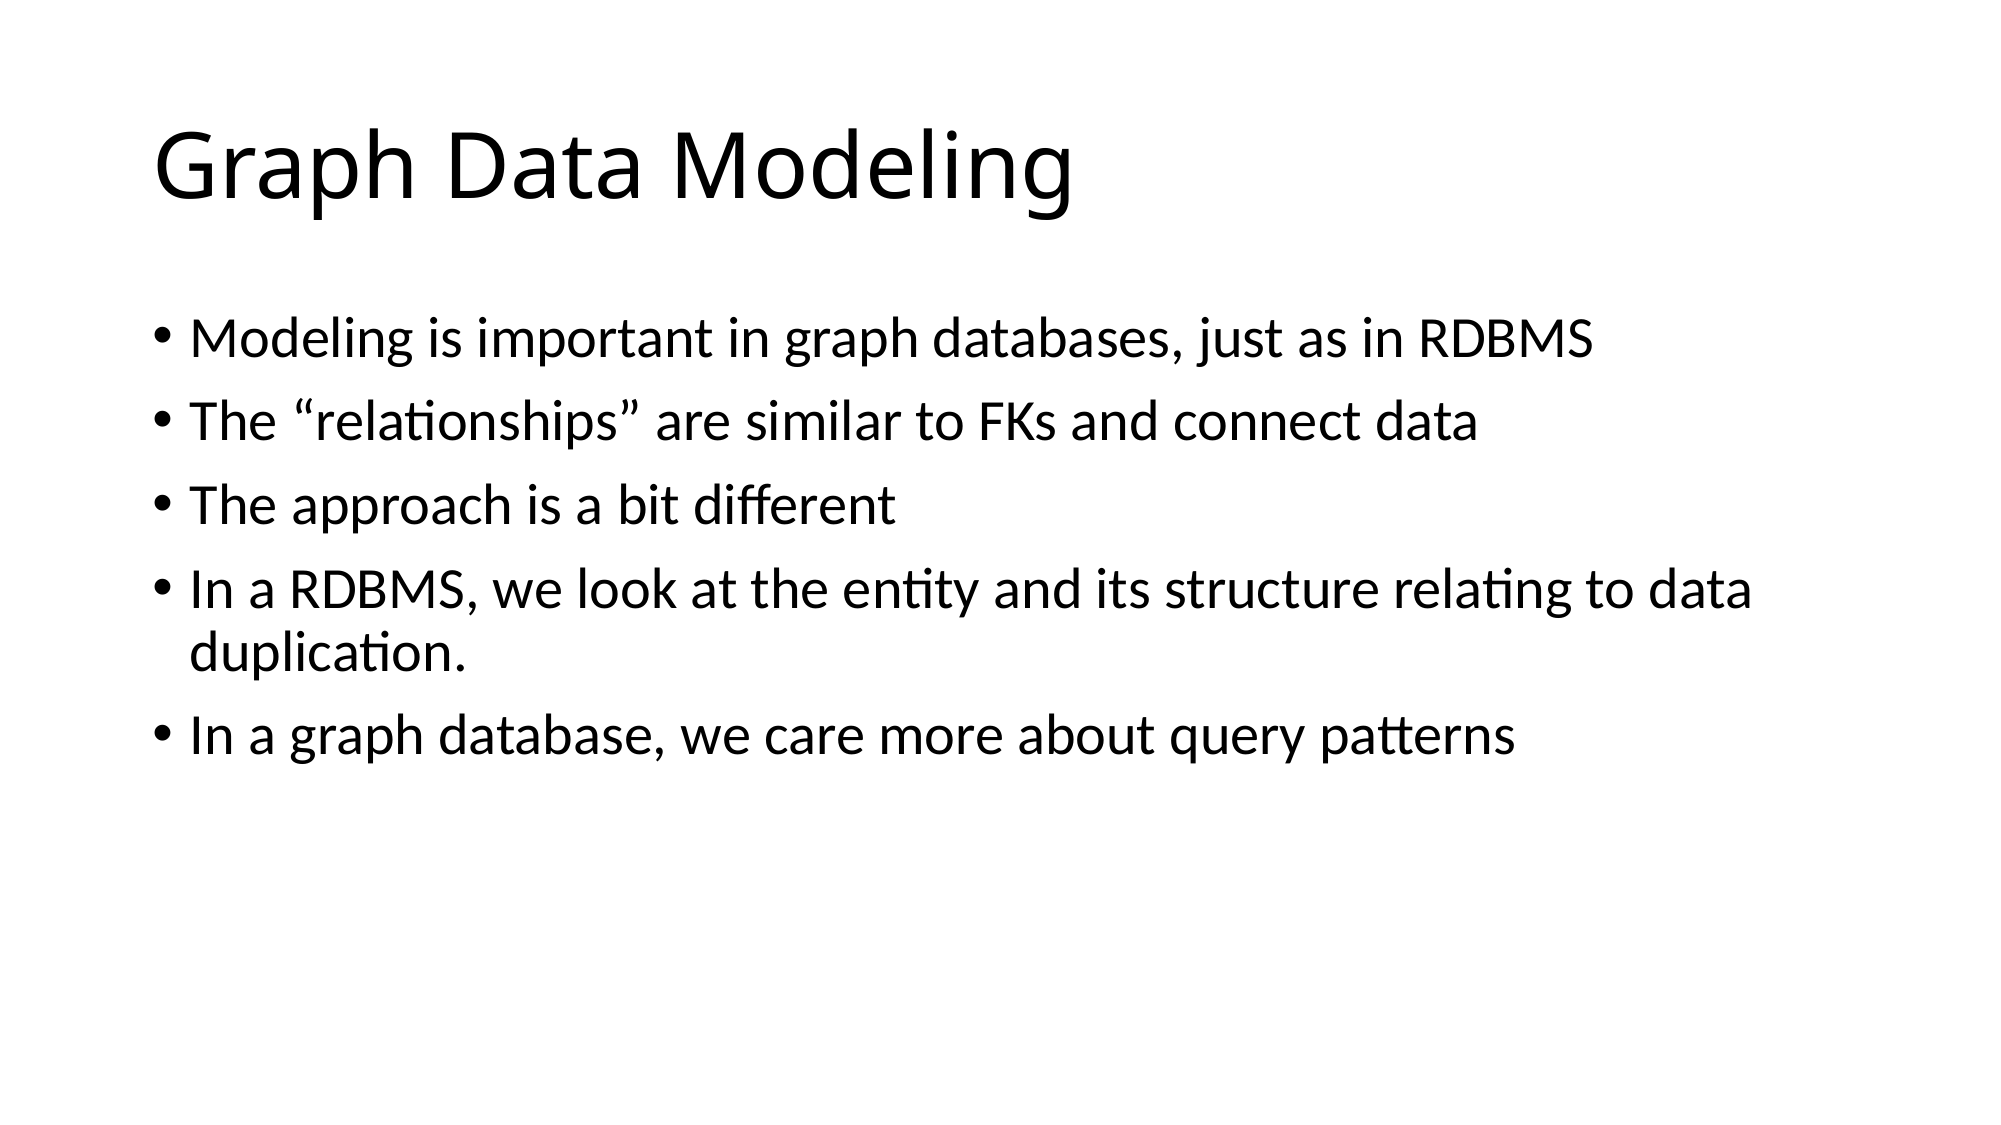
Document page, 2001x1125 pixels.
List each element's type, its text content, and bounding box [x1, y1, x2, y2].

list Modeling is important in graph databases, just as in RDBMS The “relationships” are similar to FKs and connect data The approach is a bit different In a RDBMS, we look at the entity and its structure relating to data duplication. In a graph database, we care more about query patterns [137, 299, 1863, 1014]
title Graph Data Modeling [137, 59, 1863, 278]
